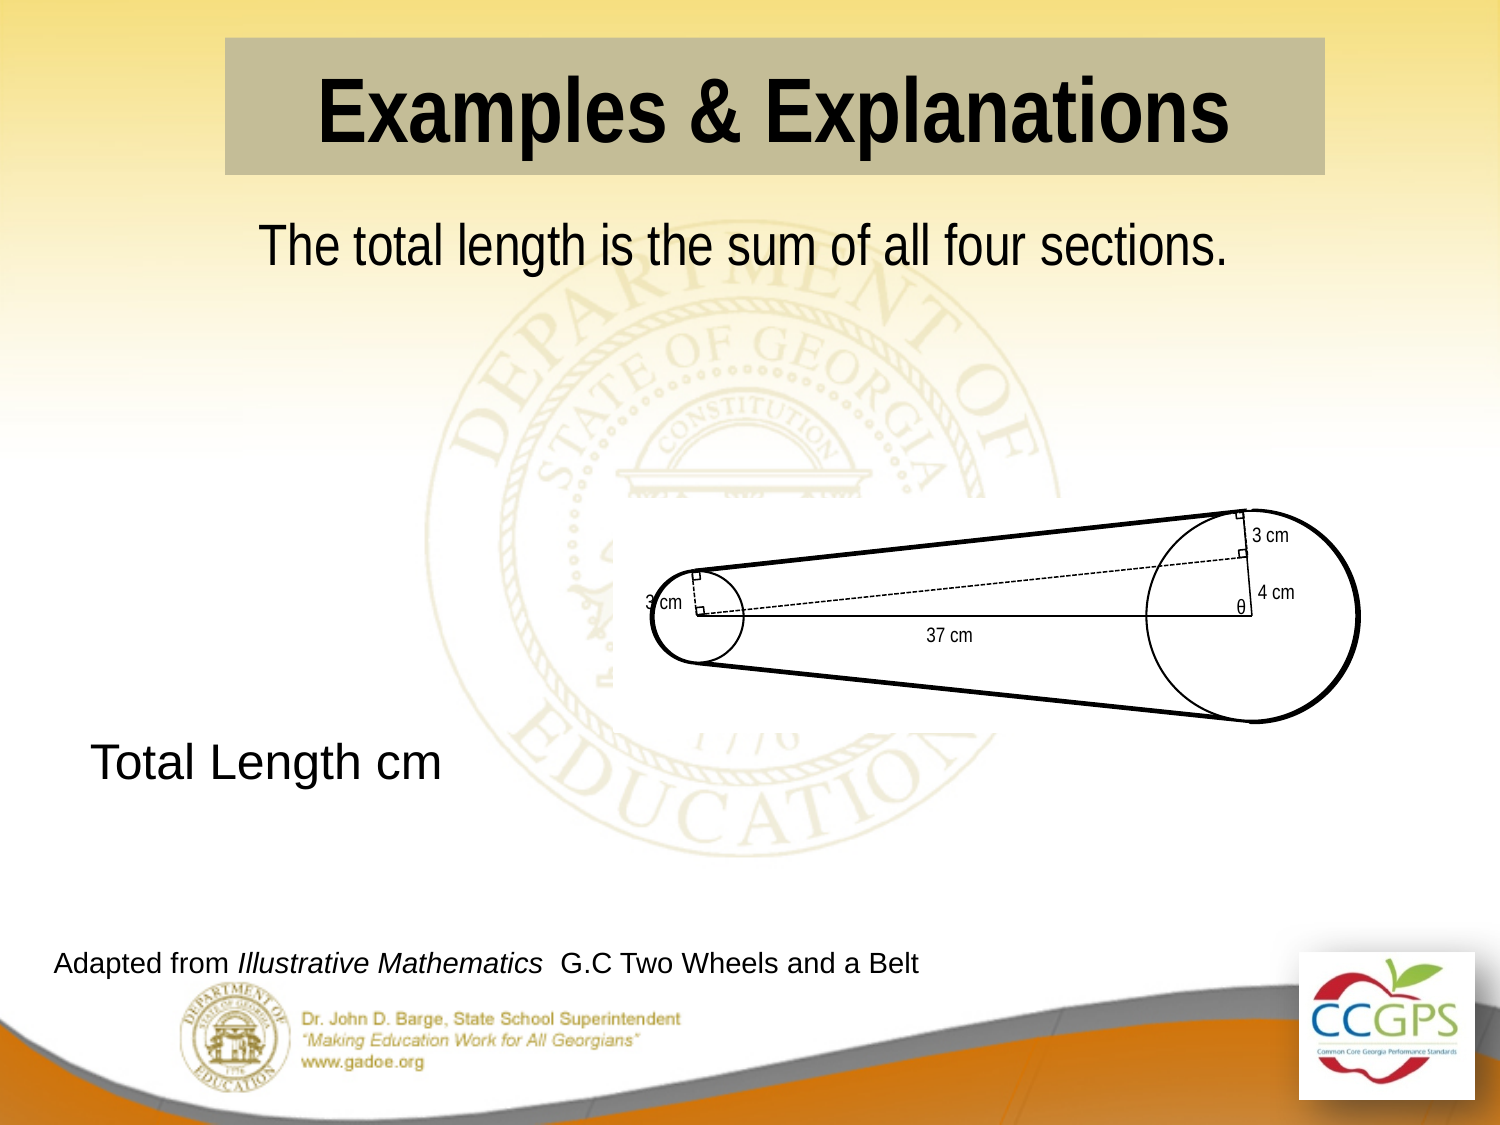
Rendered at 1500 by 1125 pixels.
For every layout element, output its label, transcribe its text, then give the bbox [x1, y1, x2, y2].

subtitle The total length is the sum of all four sections. [37, 199, 1451, 363]
text_box Adapted from Illustrative Mathematics G.C Two Wheels and a Belt [38, 937, 935, 988]
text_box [614, 500, 1368, 731]
title Examples & Explanations [224, 37, 1326, 176]
picture [0, 0, 1500, 1125]
